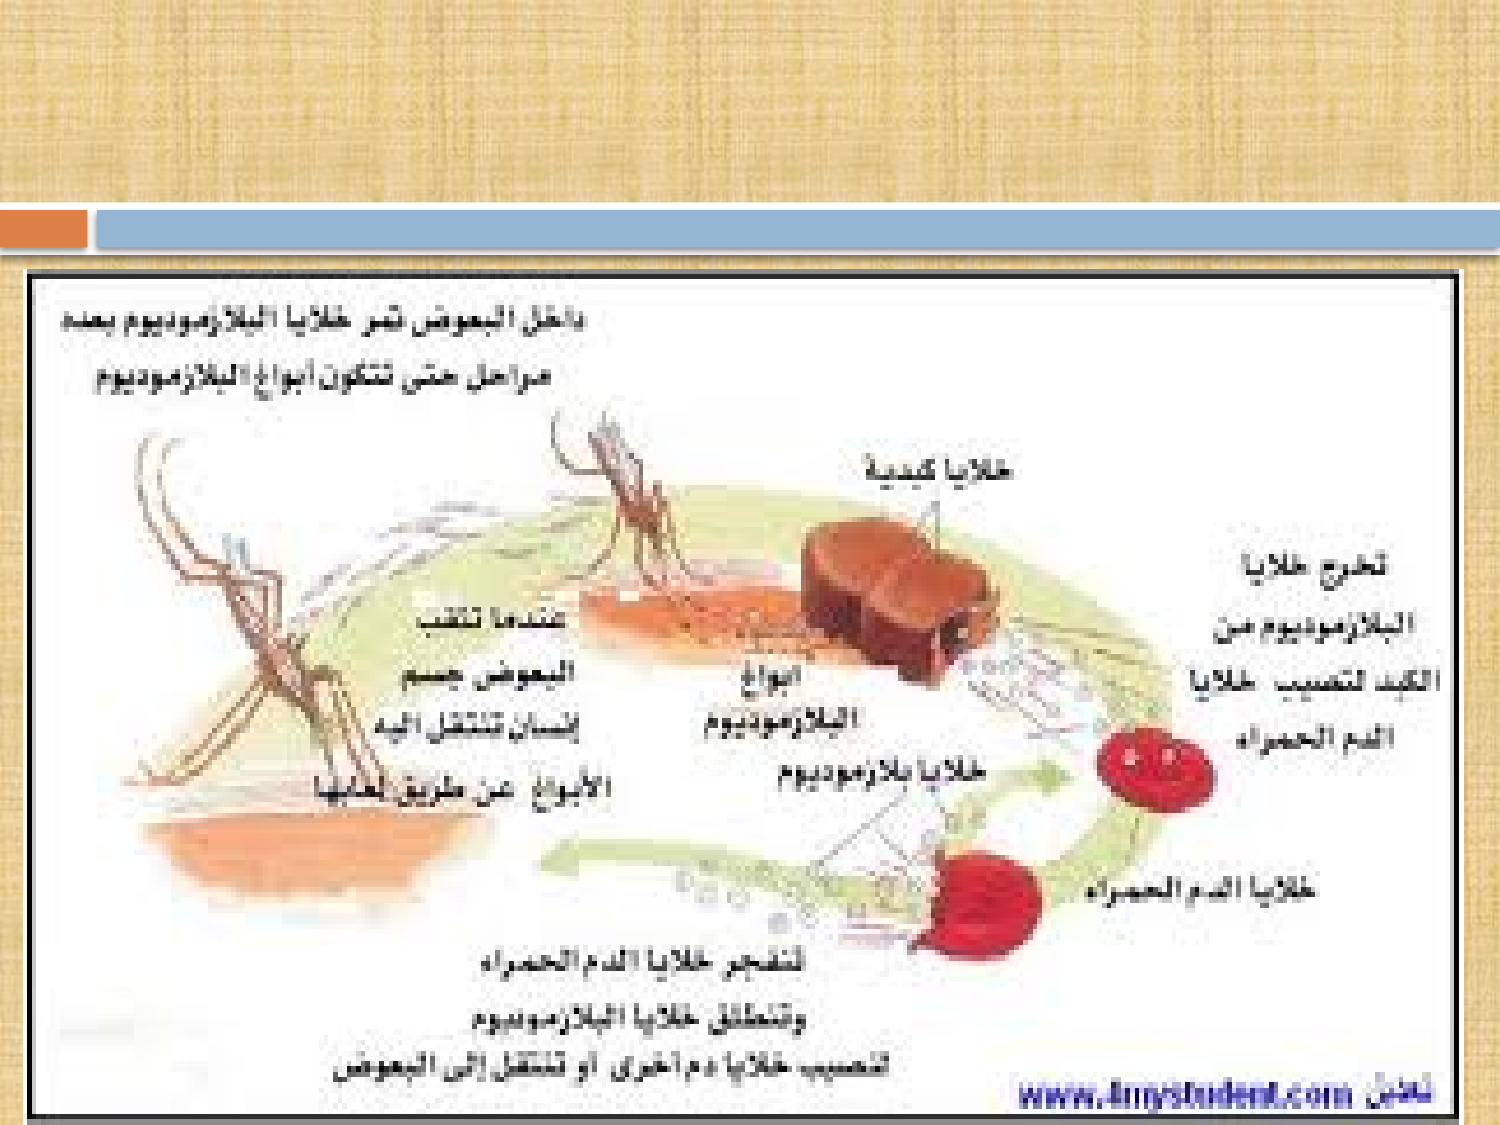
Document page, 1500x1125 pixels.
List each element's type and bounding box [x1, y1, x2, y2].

picture [0, 0, 1500, 202]
picture [0, 255, 1500, 1125]
list [23, 269, 1464, 1125]
